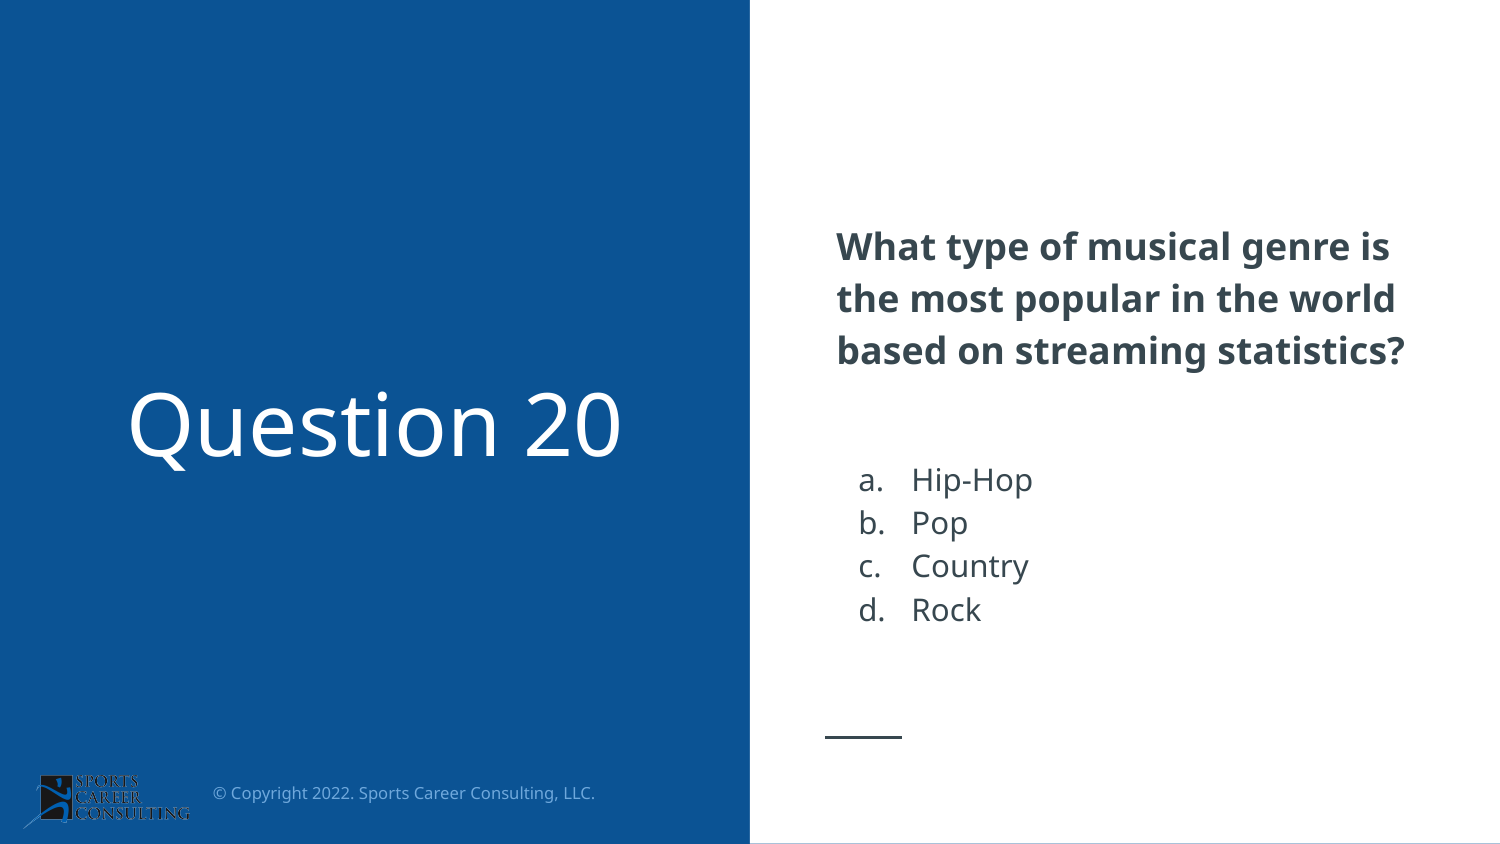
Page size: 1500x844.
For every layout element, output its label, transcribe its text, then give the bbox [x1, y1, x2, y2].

picture [22, 774, 190, 829]
title Question 20 [43, 298, 708, 546]
list What type of musical genre is the most popular in the world based on streaming statistics? Hip-Hop Pop Country Rock [821, 118, 1466, 725]
text_box © Copyright 2022. Sports Career Consulting, LLC. [197, 767, 750, 838]
